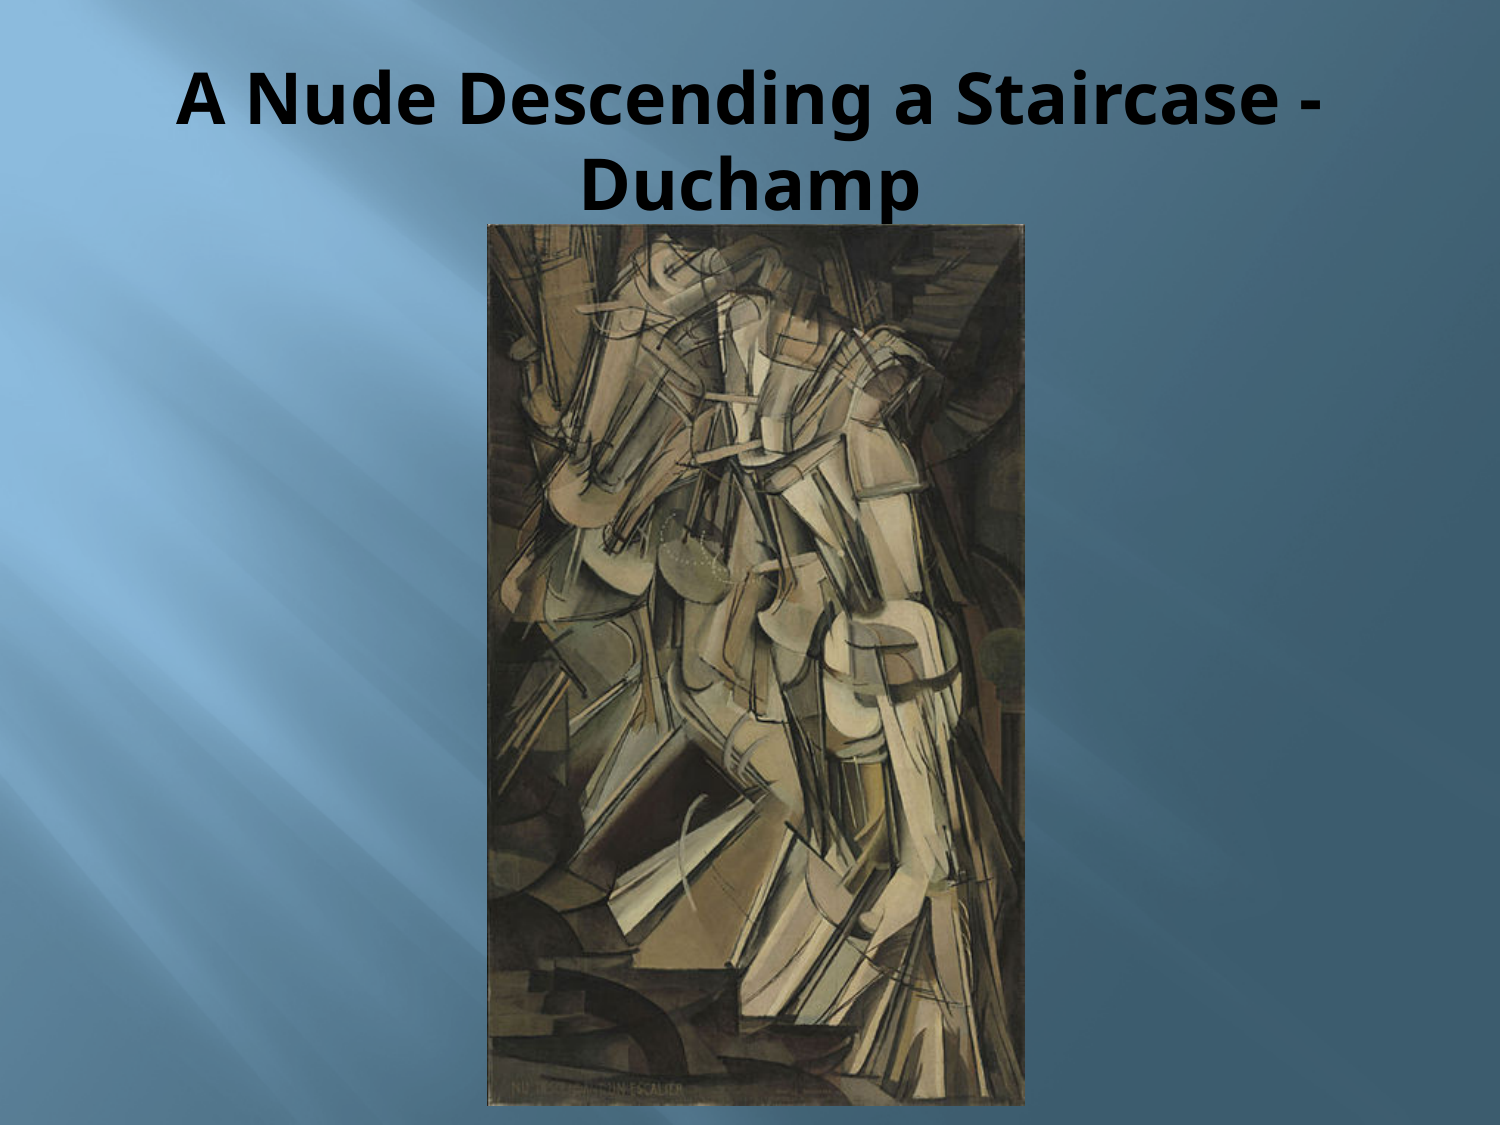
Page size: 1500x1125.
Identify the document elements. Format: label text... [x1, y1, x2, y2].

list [487, 224, 1026, 1106]
title A Nude Descending a Staircase - Duchamp [75, 45, 1425, 233]
